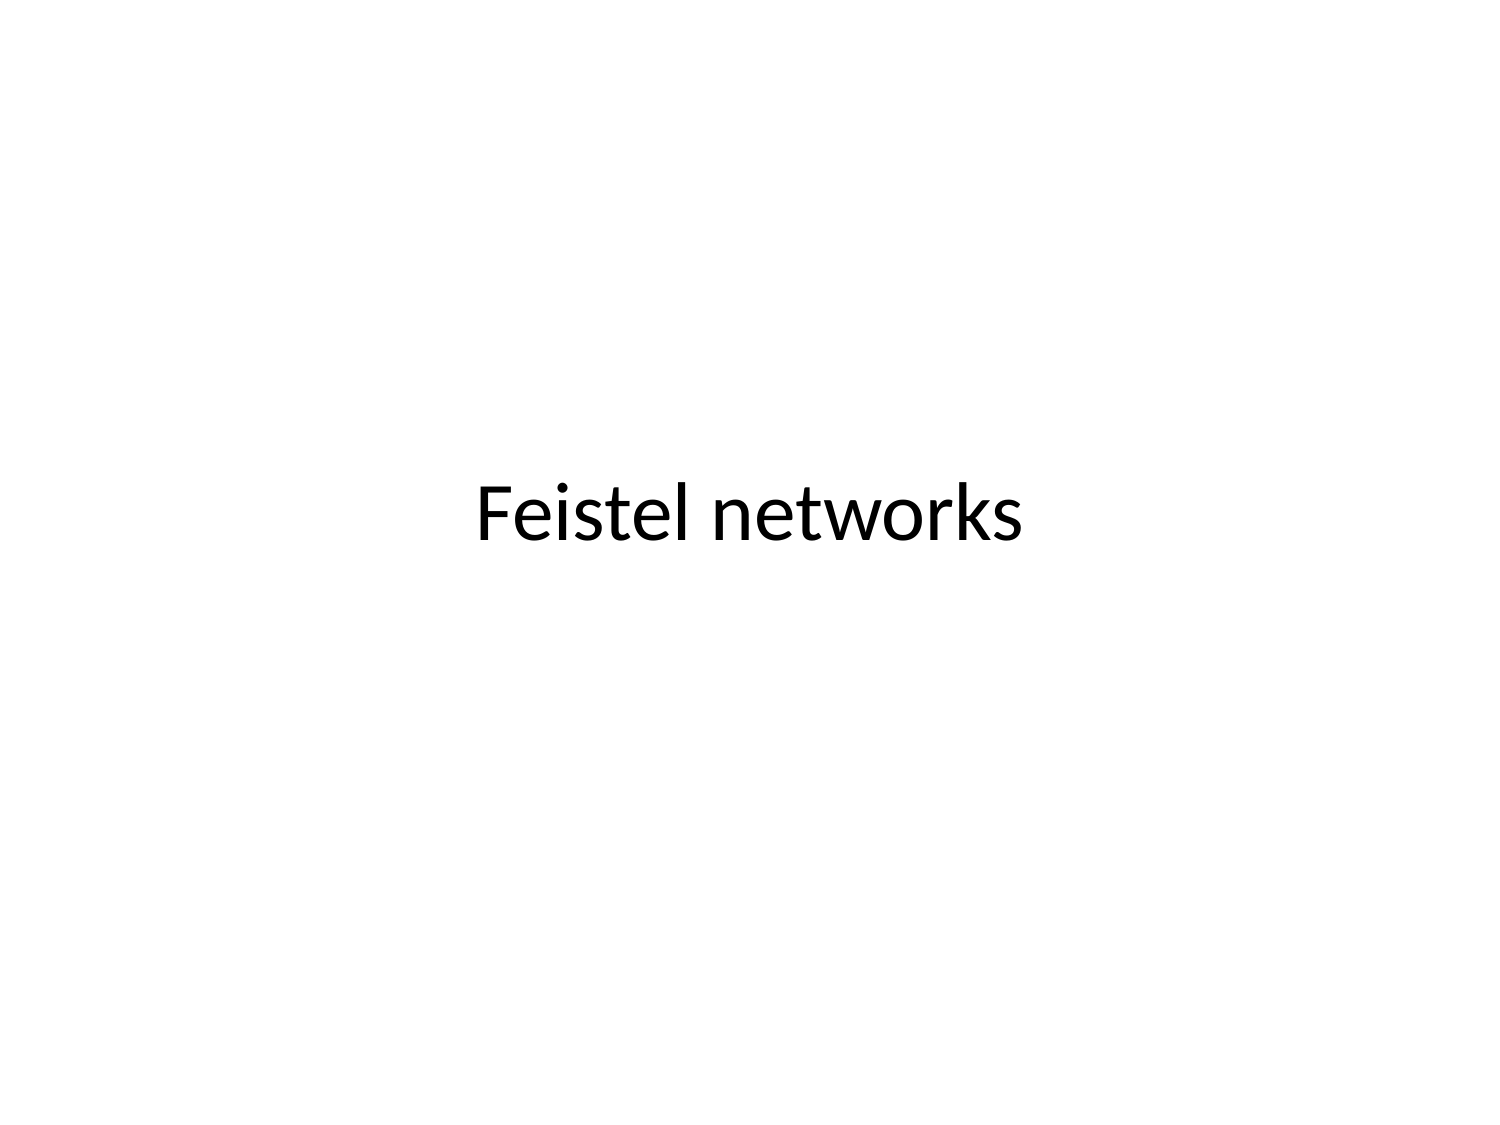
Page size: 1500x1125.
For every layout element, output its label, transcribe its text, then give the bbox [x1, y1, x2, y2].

subtitle Feistel networks [225, 450, 1275, 738]
